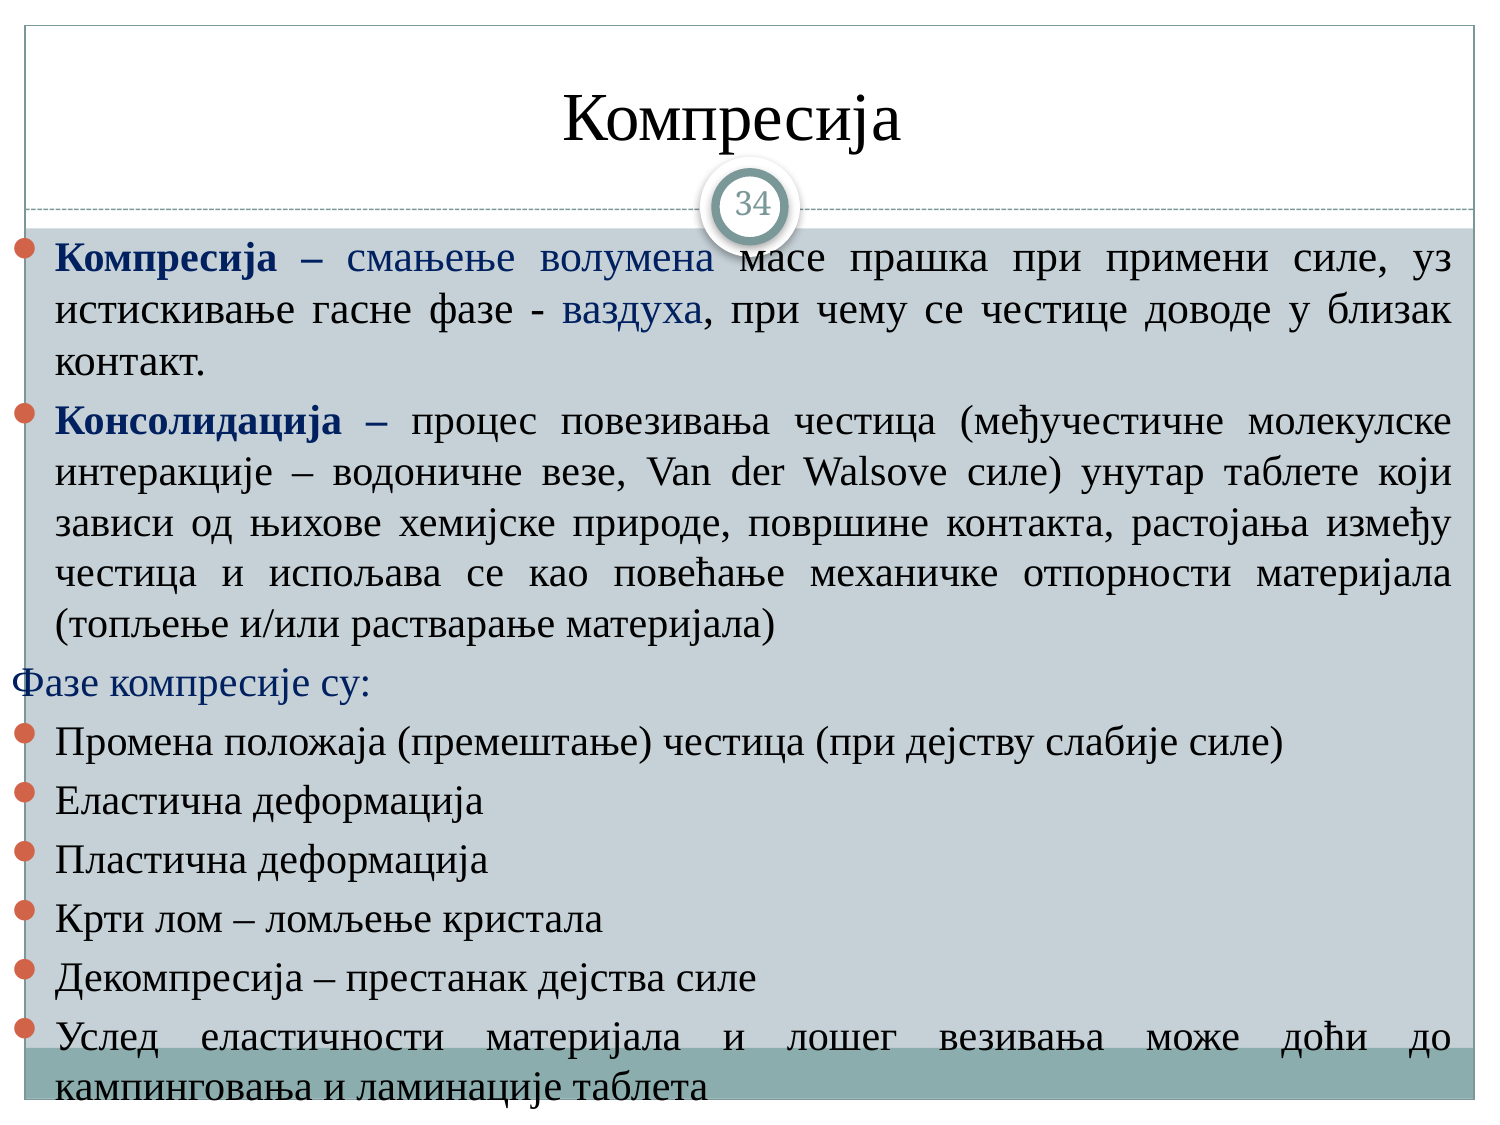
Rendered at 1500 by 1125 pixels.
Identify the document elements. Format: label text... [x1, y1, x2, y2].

title Компресија [49, 37, 1450, 162]
slide_number 34 [715, 168, 791, 219]
list Компресија – смањење волумена масе прашка при примени силе, уз истискивање гасне фазе - ваздуха, при чему се честице доводе у близак контакт. Консолидација – процес повезивања честица (међучестичне молекулске интеракције – водоничне везе, Van der Walsove силе) унутар таблете који зависи од њихове хемијске природе, површине контакта, растојања између честица и испољава се као повећање механичке отпорности материјала (топљење и/или растварање материјала) Фазе компресије су: Промена положаја (премештање) честица (при дејству слабије силе) Еластична деформација Пластична деформација Крти лом – ломљење кристала Декомпресија – престанак дејства силе Услед еластичности материјала и лошег везивања може доћи до кампинговања и ламинације таблета [0, 219, 1468, 1125]
